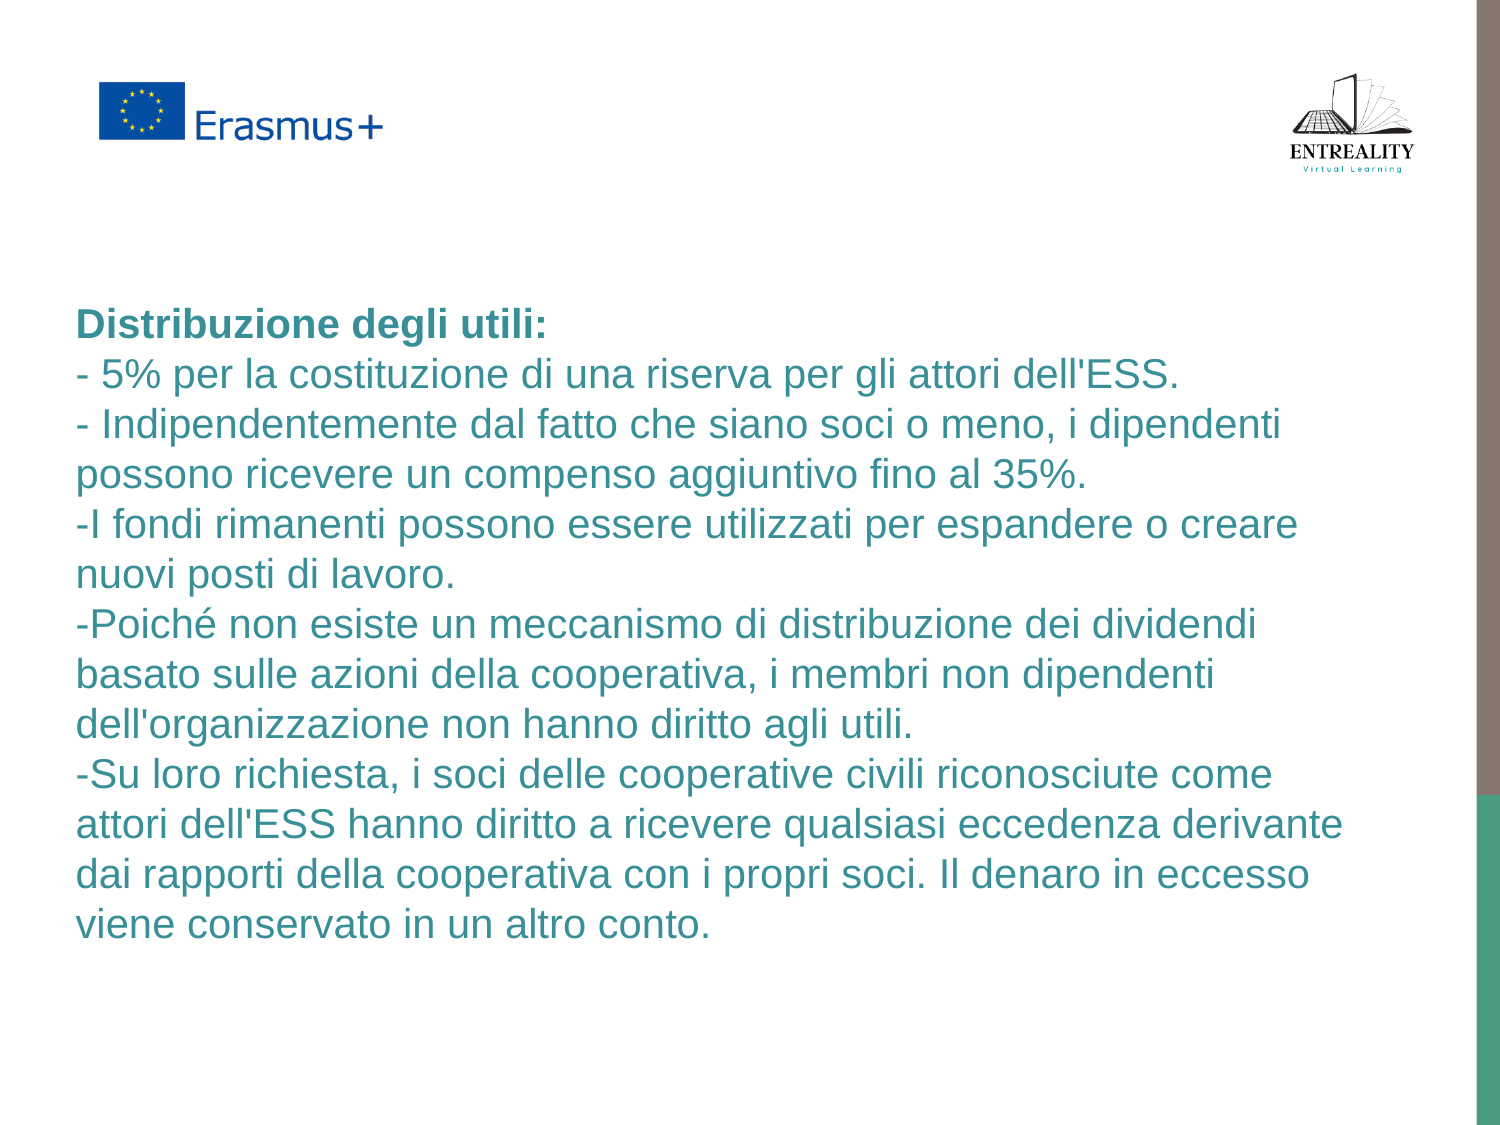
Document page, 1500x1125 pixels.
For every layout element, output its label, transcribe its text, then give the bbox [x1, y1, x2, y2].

picture [81, 64, 399, 156]
subtitle [105, 656, 1301, 751]
title Distribuzione degli utili: - 5% per la costituzione di una riserva per gli attori dell'ESS. - Indipendentemente dal fatto che siano soci o meno, i dipendenti possono ricevere un compenso aggiuntivo fino al 35%. -I fondi rimanenti possono essere utilizzati per espandere o creare nuovi posti di lavoro. -Poiché non esiste un meccanismo di distribuzione dei dividendi basato sulle azioni della cooperativa, i membri non dipendenti dell'organizzazione non hanno diritto agli utili. -Su loro richiesta, i soci delle cooperative civili riconosciute come attori dell'ESS hanno diritto a ricevere qualsiasi eccedenza derivante dai rapporti della cooperativa con i propri soci. Il denaro in eccesso viene conservato in un altro conto. [60, 294, 1385, 1010]
picture [1246, 17, 1458, 229]
